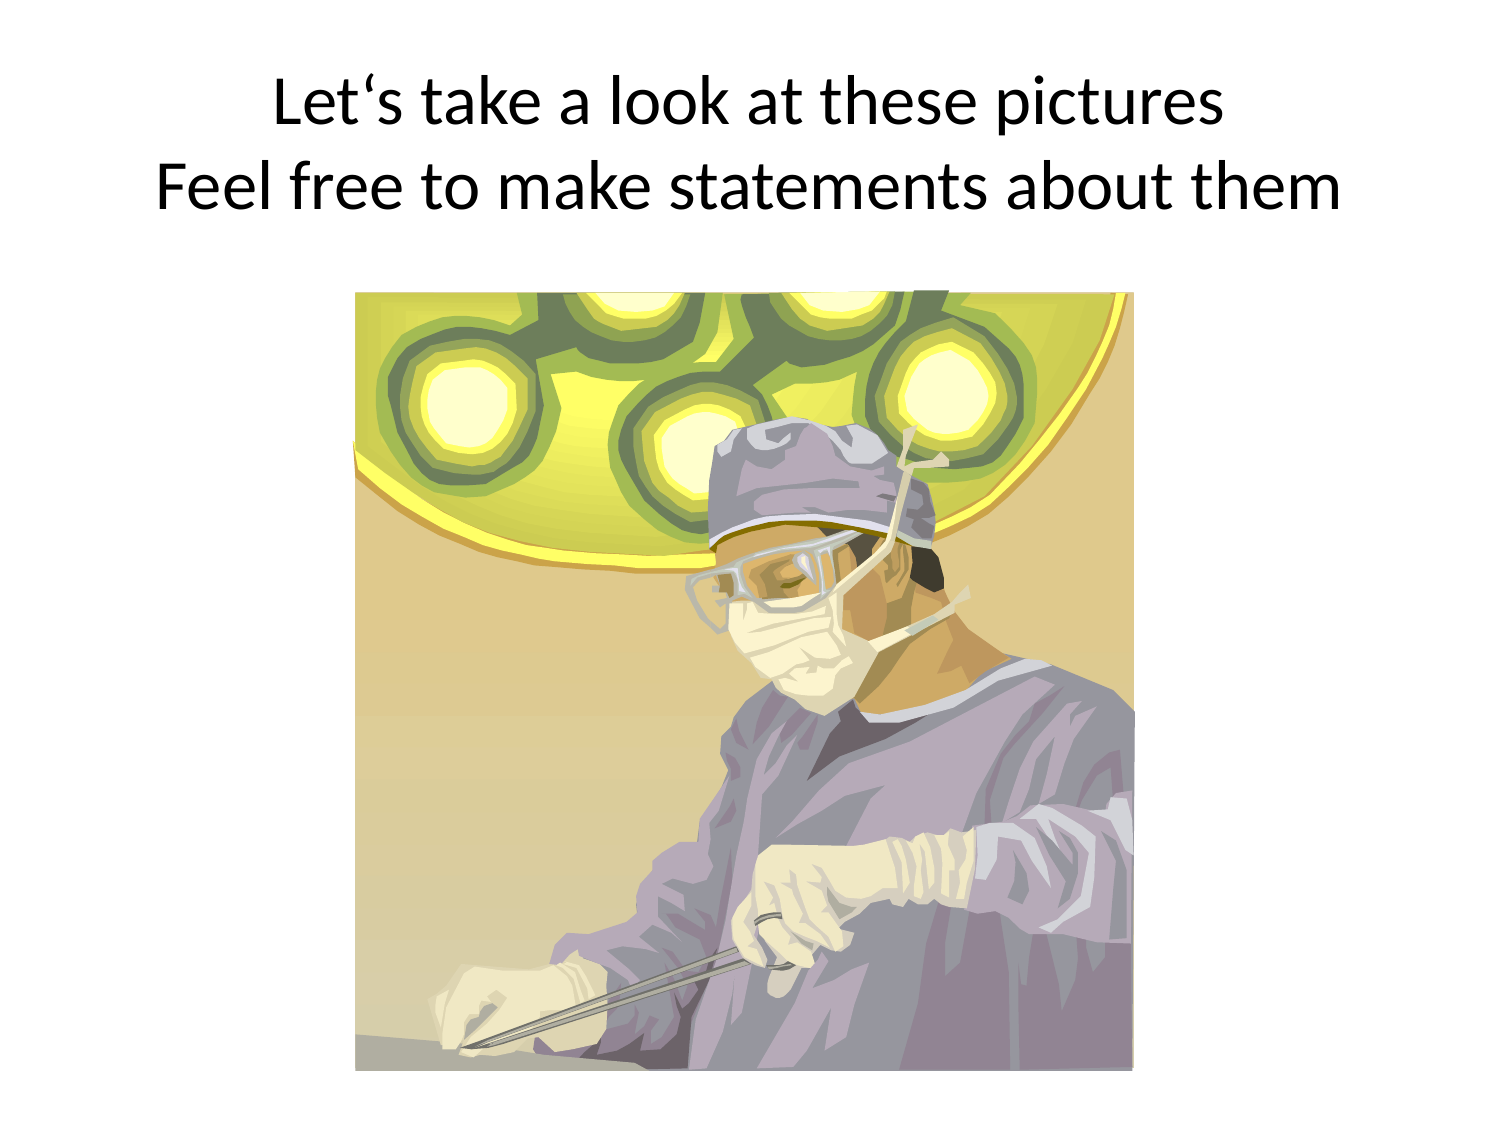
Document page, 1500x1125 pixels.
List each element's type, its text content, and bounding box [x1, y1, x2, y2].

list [349, 287, 1138, 1074]
title Let‘s take a look at these pictures Feel free to make statements about them [75, 45, 1425, 233]
